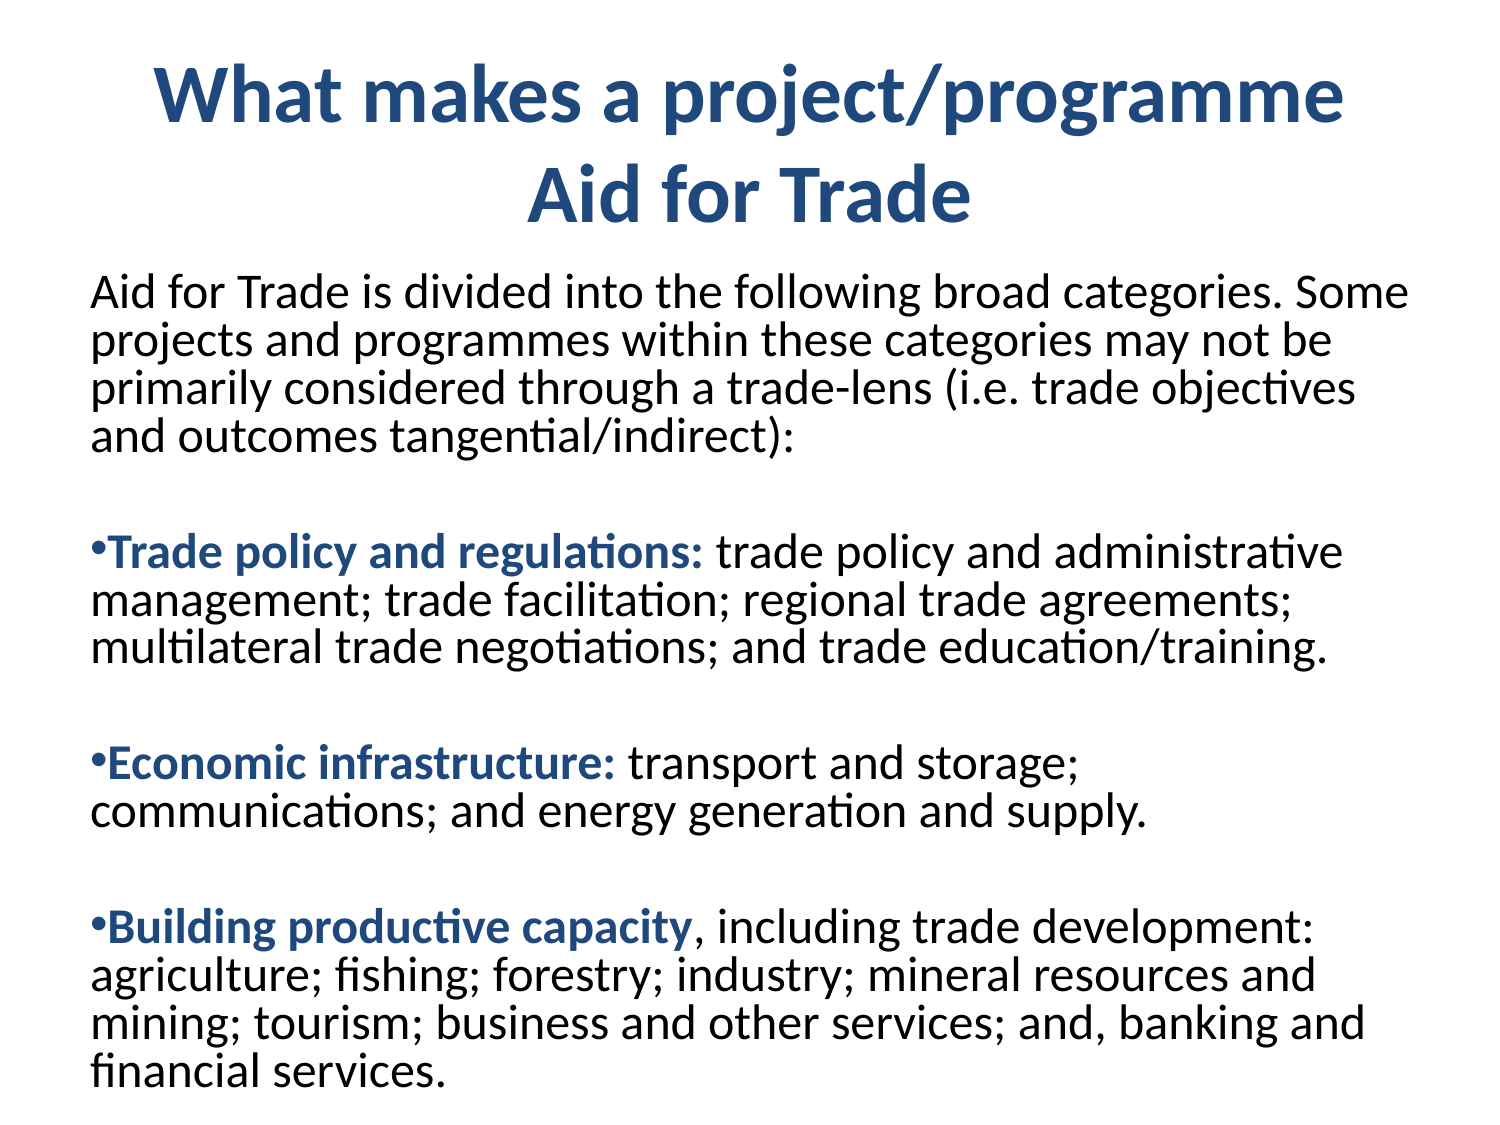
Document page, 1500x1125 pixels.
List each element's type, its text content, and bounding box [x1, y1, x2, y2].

title What makes a project/programme Aid for Trade [74, 44, 1426, 233]
list Aid for Trade is divided into the following broad categories. Some projects and programmes within these categories may not be primarily considered through a trade-lens (i.e. trade objectives and outcomes tangential/indirect): Trade policy and regulations: trade policy and administrative management; trade facilitation; regional trade agreements; multilateral trade negotiations; and trade education/training. Economic infrastructure: transport and storage; communications; and energy generation and supply. Building productive capacity, including trade development: agriculture; fishing; forestry; industry; mineral resources and mining; tourism; business and other services; and, banking and financial services. Trade-related adjustment [74, 262, 1426, 1006]
